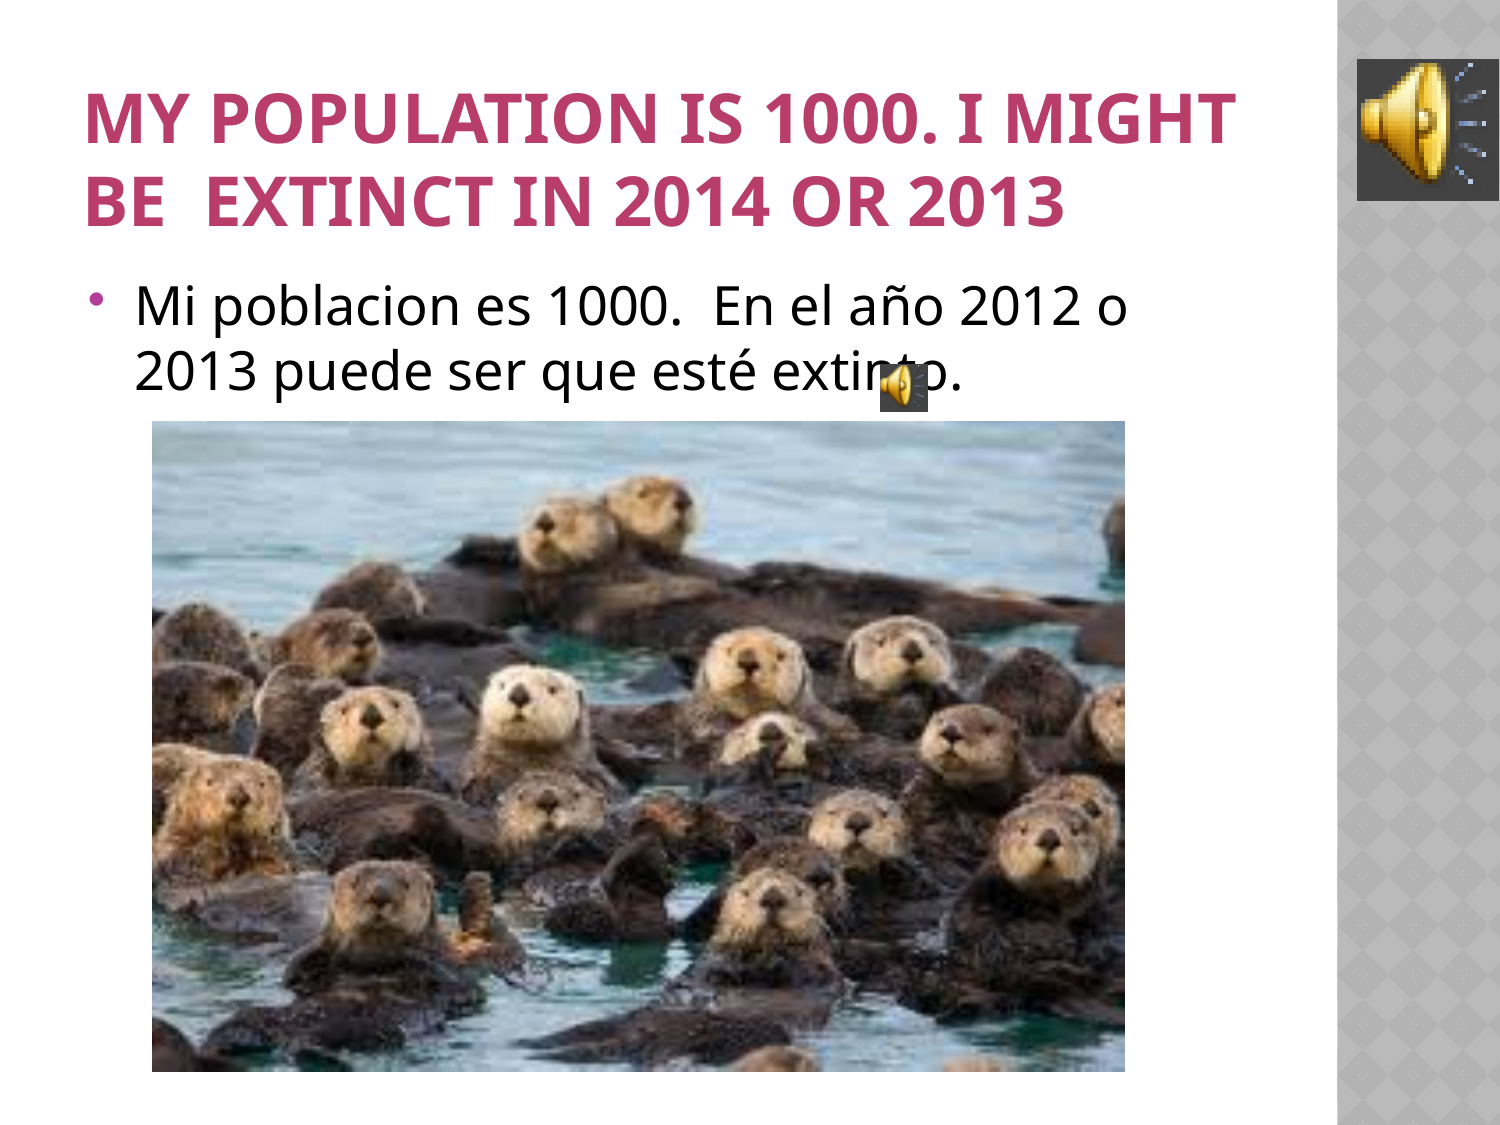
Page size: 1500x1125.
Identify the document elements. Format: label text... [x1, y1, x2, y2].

picture [151, 421, 1126, 1073]
title My Population is 1000. I might be extinct in 2014 or 2013 [75, 52, 1263, 240]
picture [1355, 58, 1500, 203]
picture [878, 362, 930, 414]
list Mi poblacion es 1000. En el año 2012 o 2013 puede ser que esté extinto. [75, 264, 1263, 1059]
